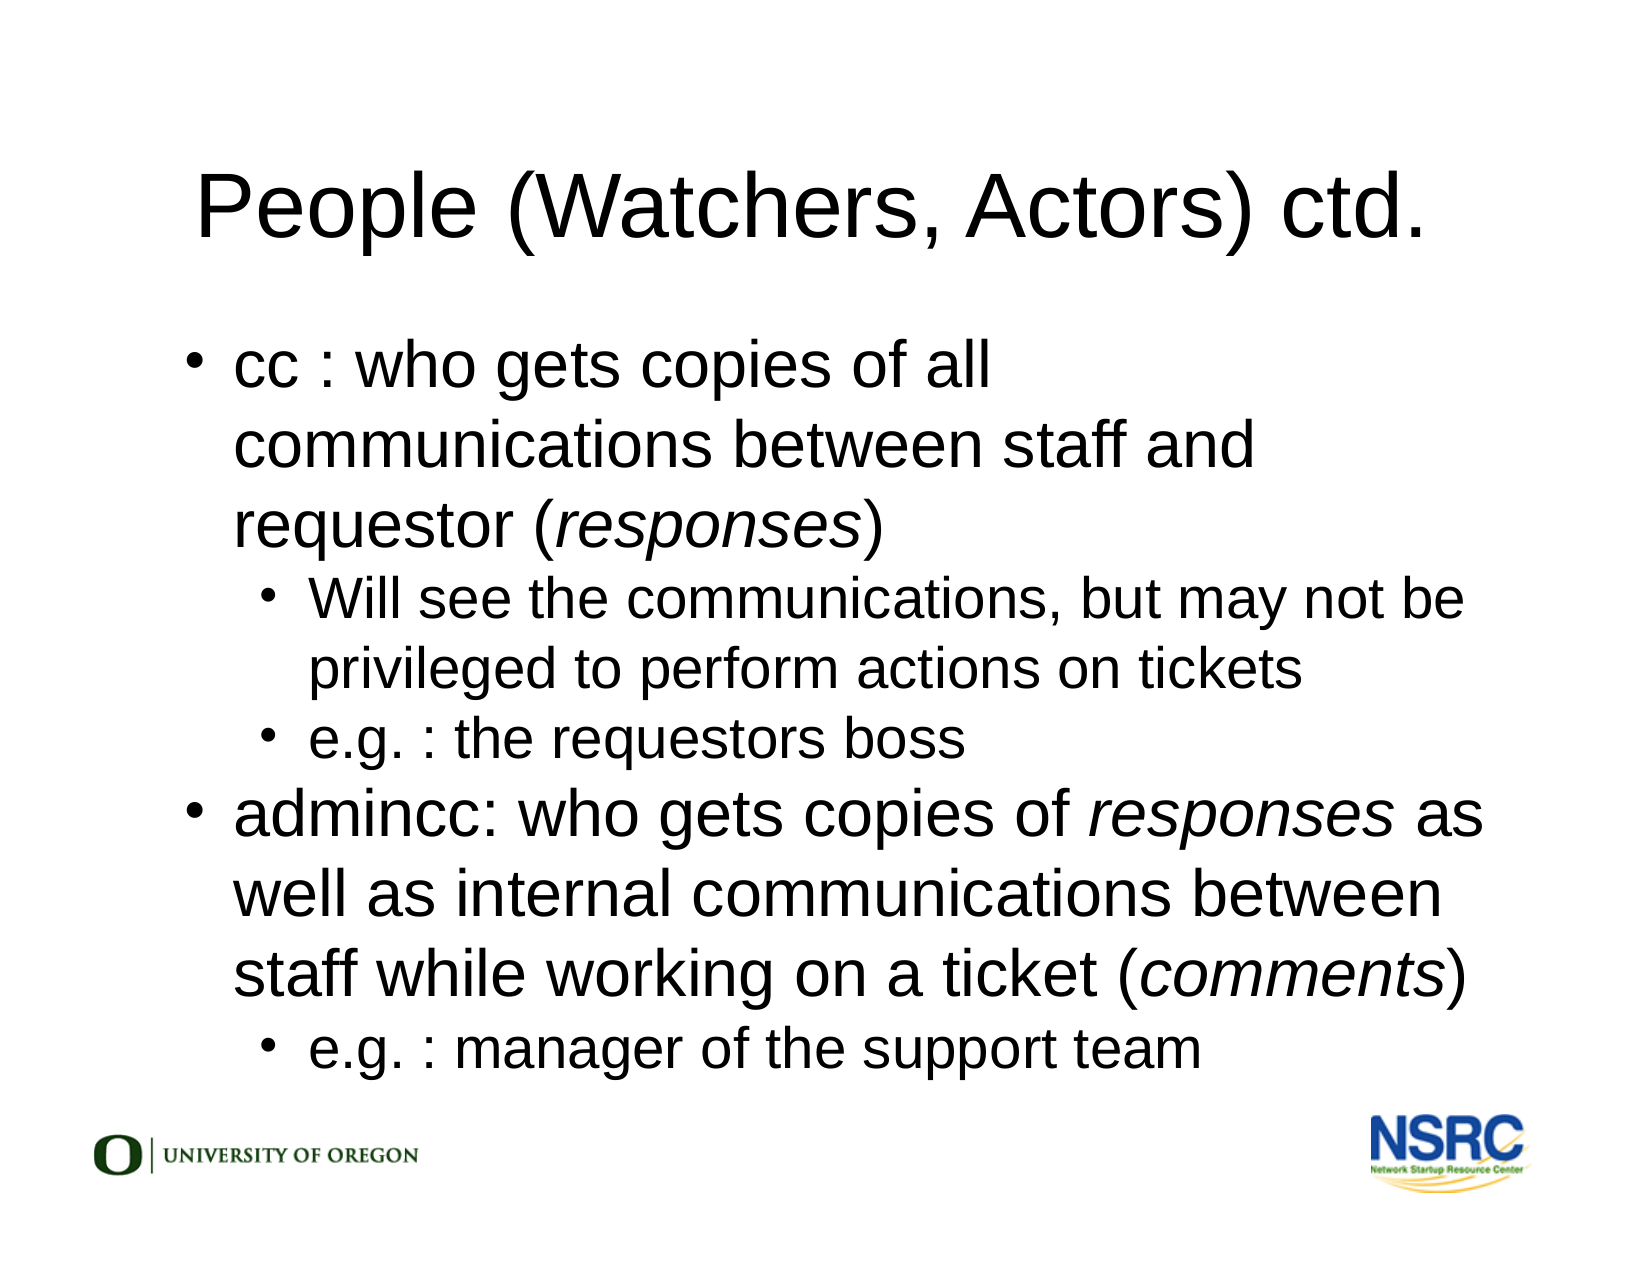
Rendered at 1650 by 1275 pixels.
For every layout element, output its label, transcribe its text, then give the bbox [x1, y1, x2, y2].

text_box cc : who gets copies of all communications between staff and requestor (responses) Will see the communications, but may not be privileged to perform actions on tickets e.g. : the requestors boss admincc: who gets copies of responses as well as internal communications between staff while working on a ticket (comments) e.g. : manager of the support team [168, 317, 1506, 1083]
picture [1371, 1114, 1532, 1193]
text_box People (Watchers, Actors) ctd. [133, 104, 1491, 298]
picture [92, 1133, 420, 1177]
